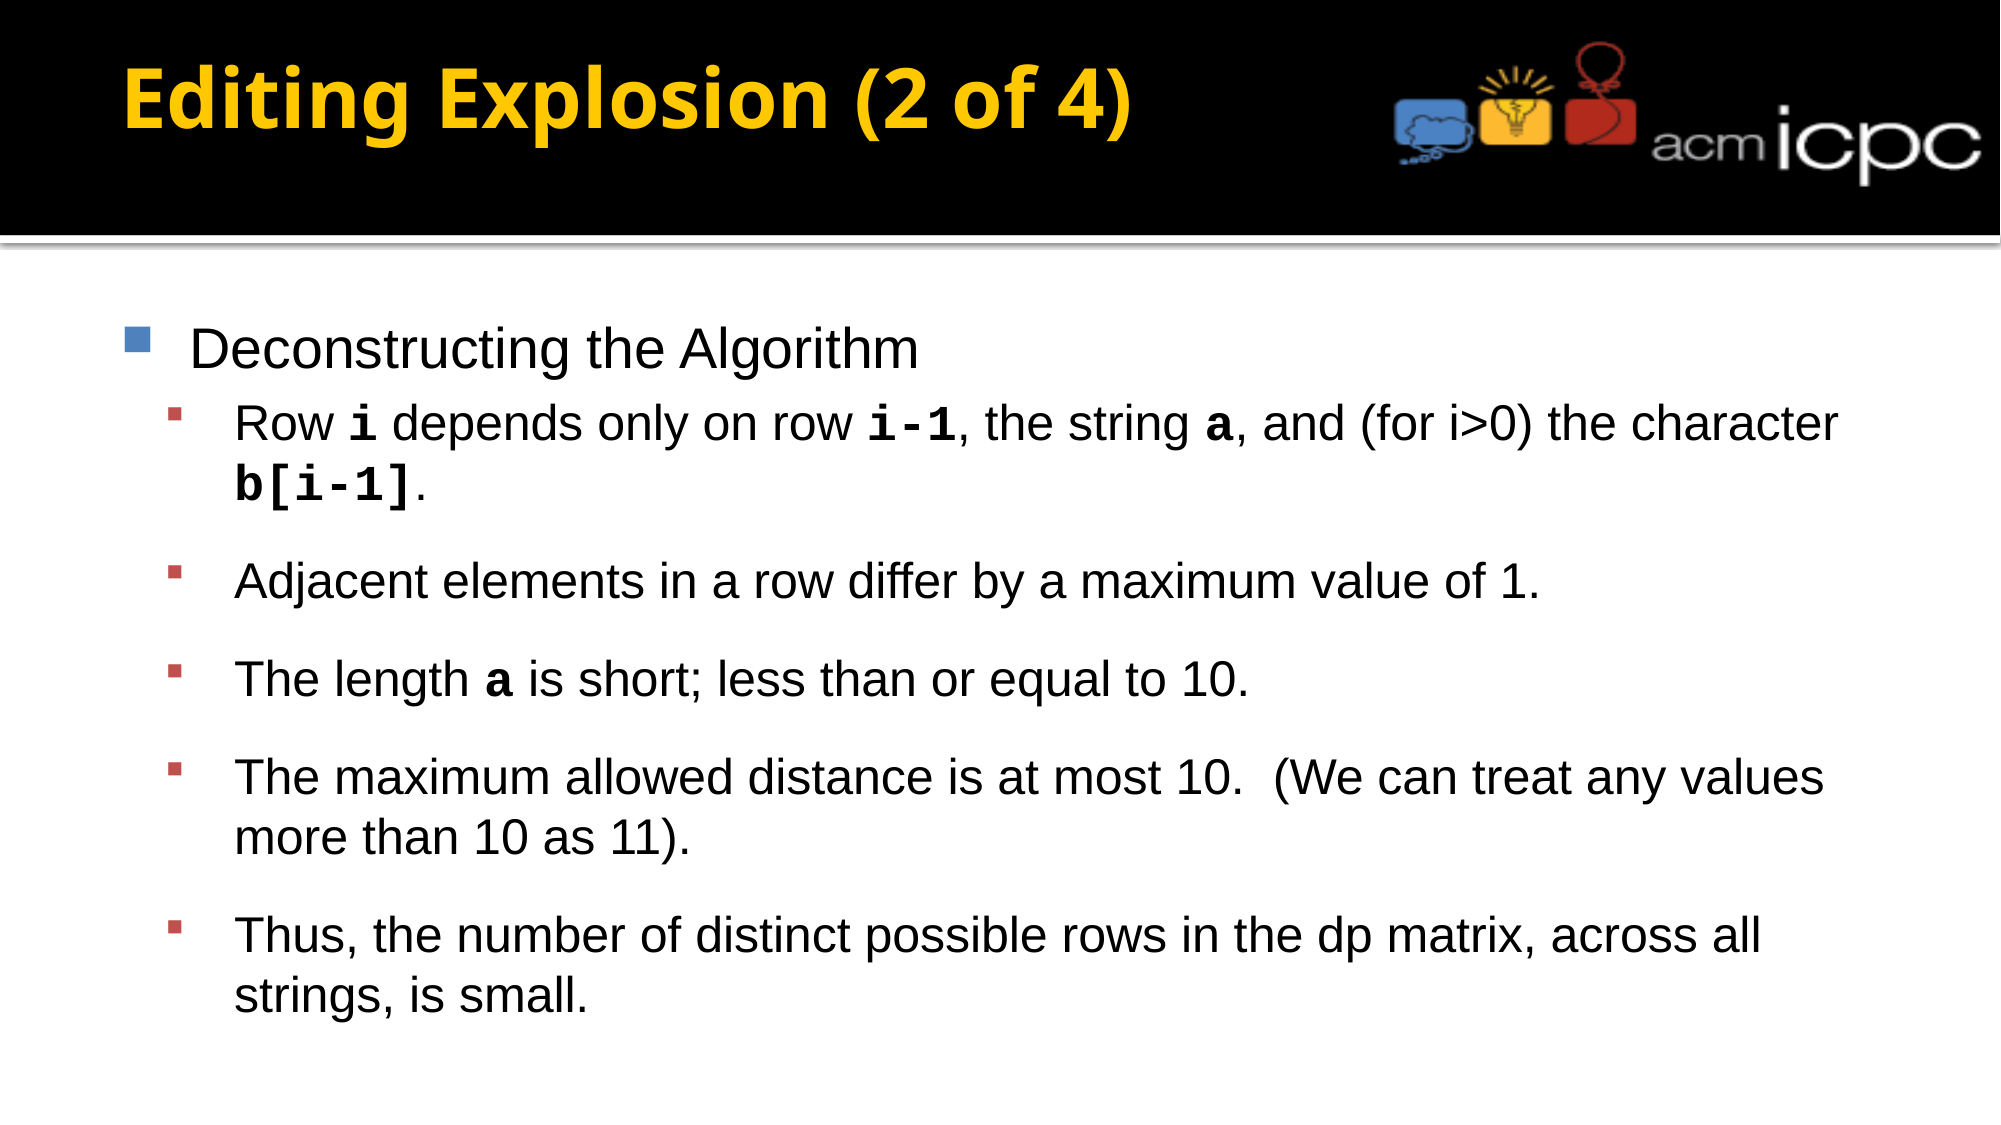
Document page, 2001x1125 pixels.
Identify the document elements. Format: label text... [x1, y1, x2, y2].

title Editing Explosion (2 of 4) [99, 25, 1350, 231]
picture [1366, 24, 2000, 191]
list Deconstructing the Algorithm Row i depends only on row i-1, the string a, and (for i>0) the character b[i-1]. Adjacent elements in a row differ by a maximum value of 1. The length a is short; less than or equal to 10. The maximum allowed distance is at most 10. (We can treat any values more than 10 as 11). Thus, the number of distinct possible rows in the dp matrix, across all strings, is small. [99, 291, 1900, 1050]
